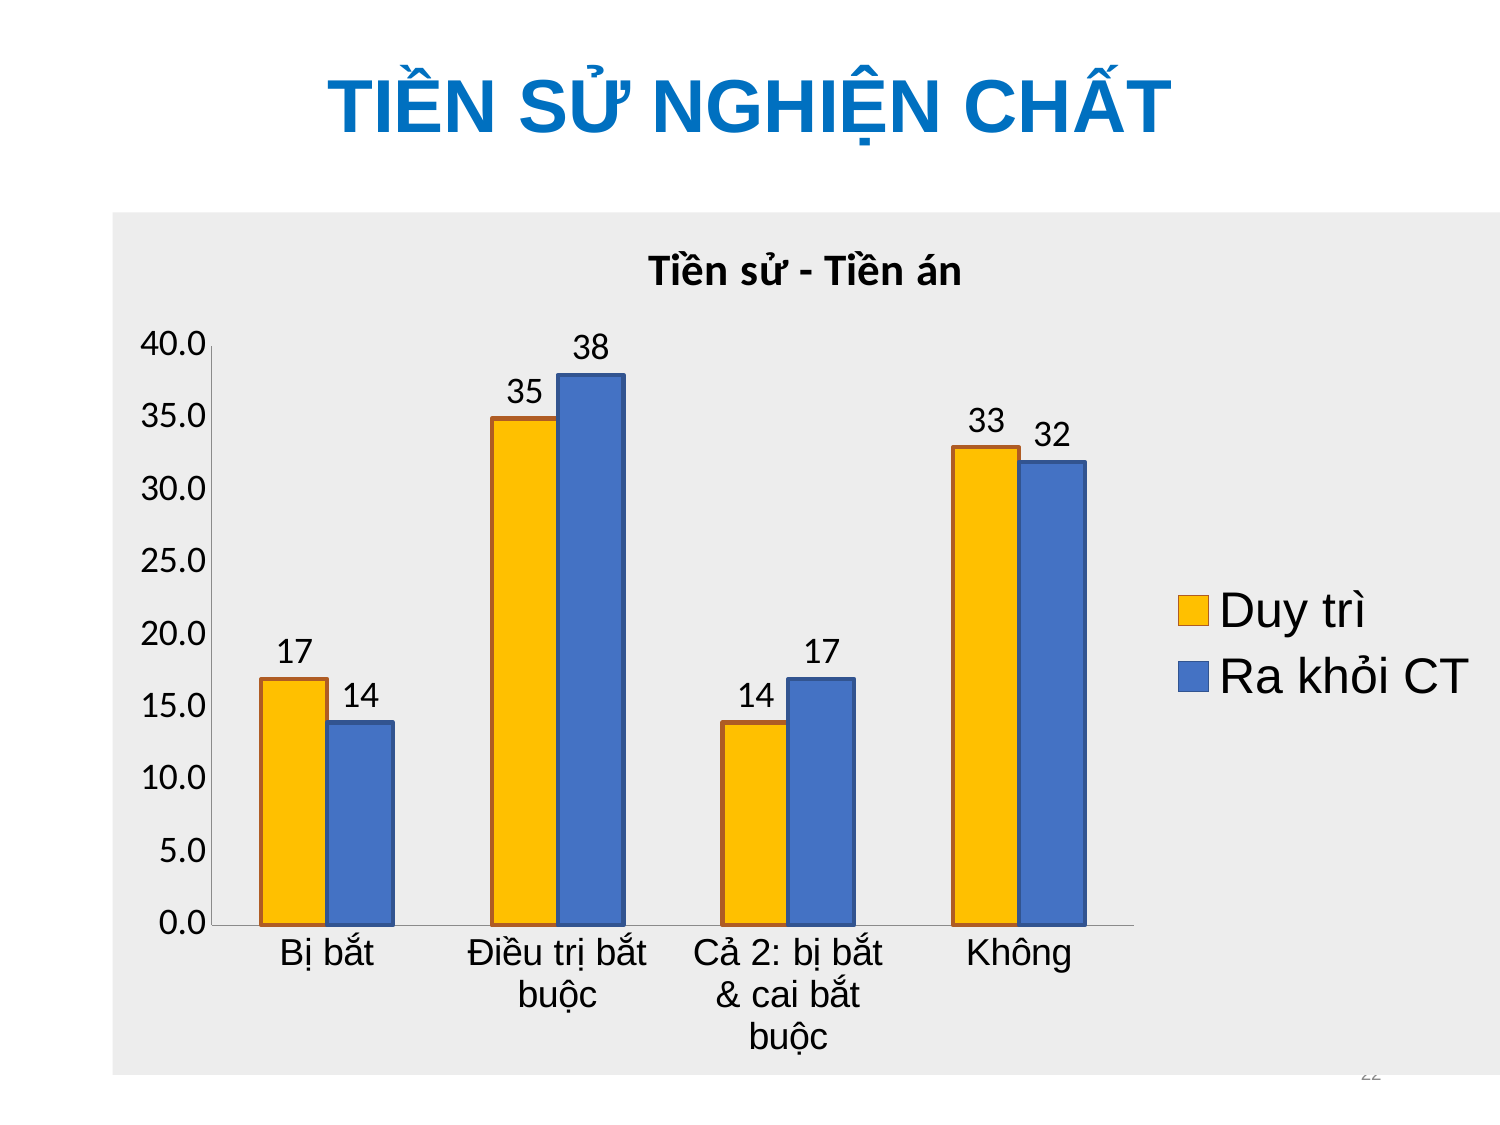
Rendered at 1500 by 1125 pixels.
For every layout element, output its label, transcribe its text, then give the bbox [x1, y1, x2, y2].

text_box TIỀN SỬ NGHIỆN CHẤT [74, 49, 1425, 213]
chart [112, 212, 1500, 1075]
slide_number 22 [1059, 1075, 1397, 1103]
